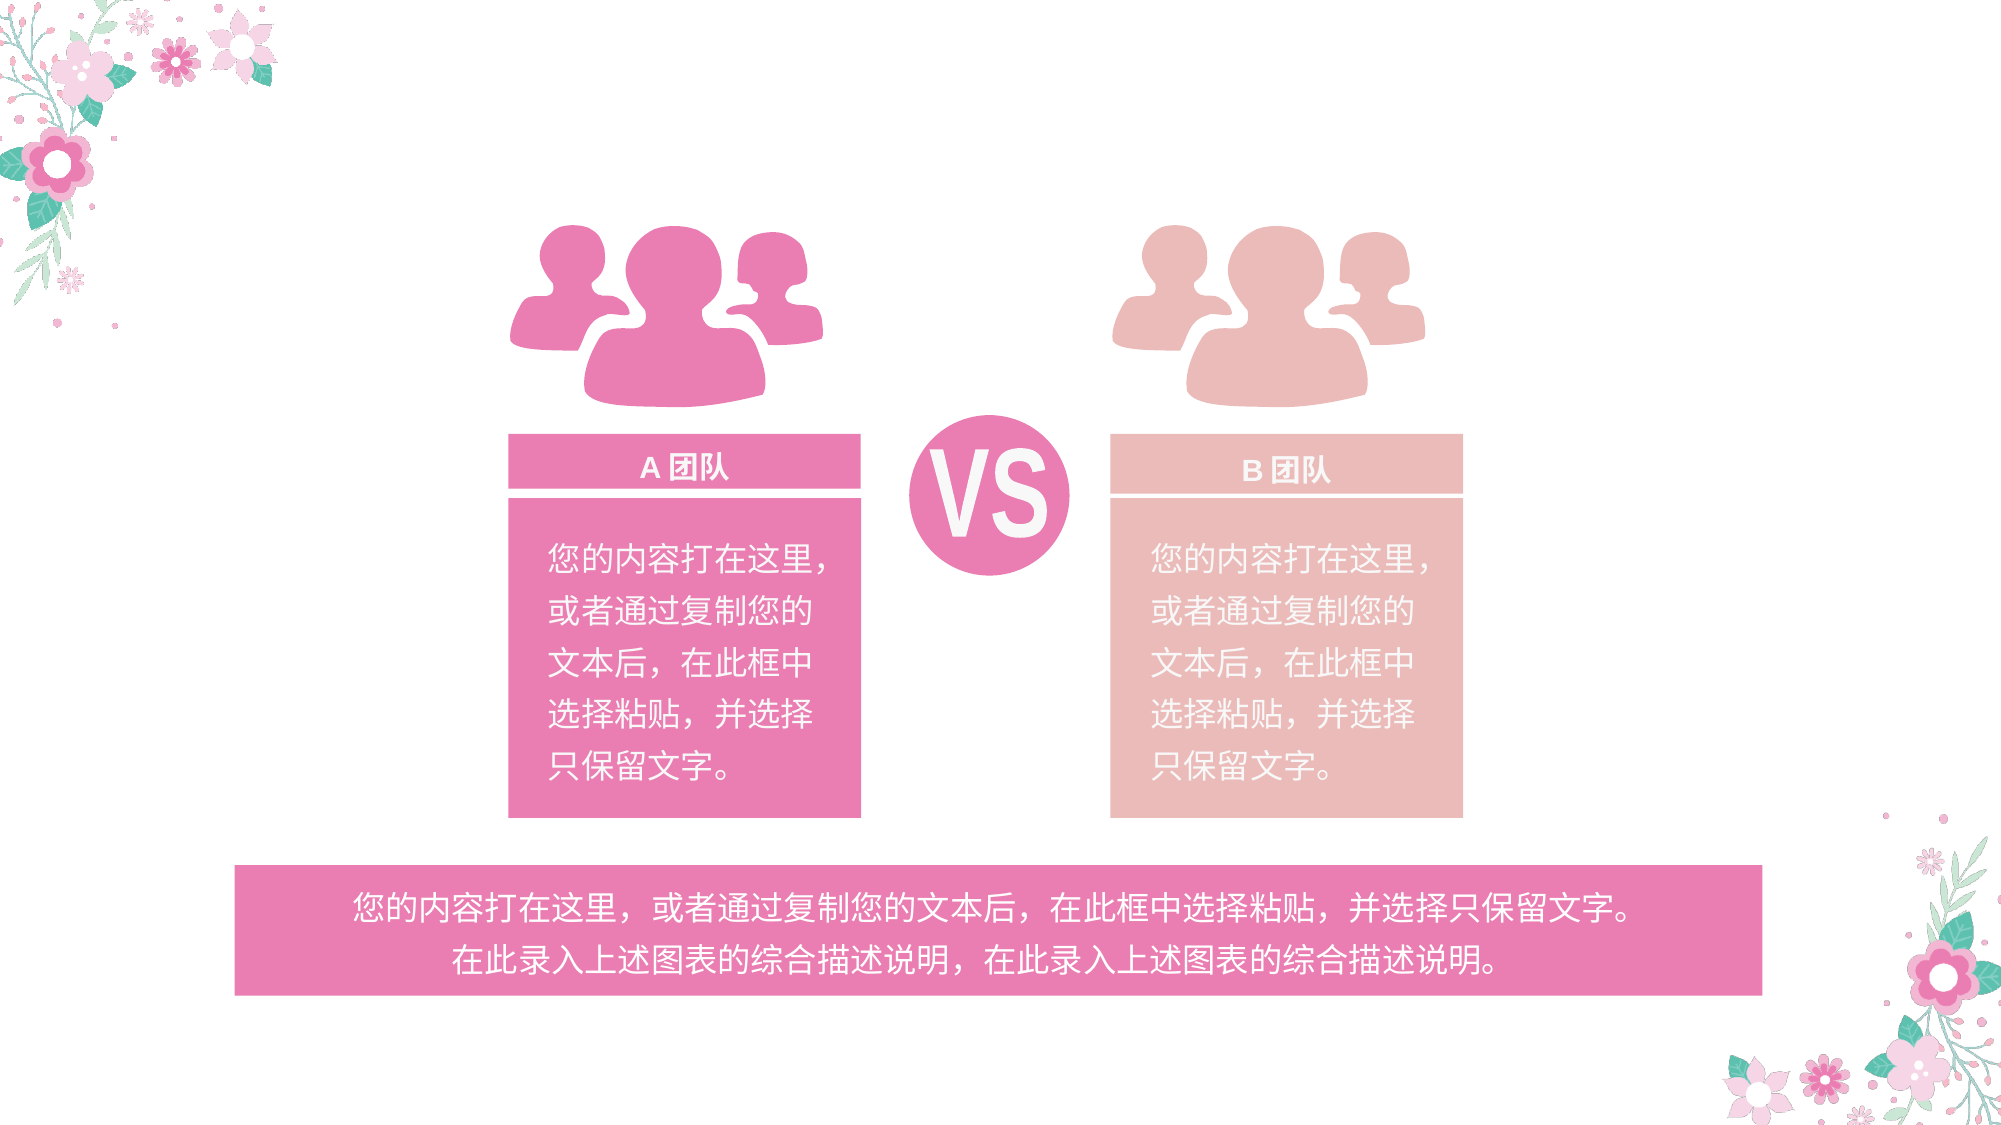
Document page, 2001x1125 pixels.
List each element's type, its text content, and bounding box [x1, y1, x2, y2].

picture [0, 0, 285, 357]
text_box [1110, 498, 1464, 818]
picture [1715, 785, 2001, 1125]
text_box 您的内容打在这里，或者通过复制您的文本后，在此框中选择粘贴，并选择只保留文字。 [1136, 519, 1444, 792]
text_box B团队 [1110, 433, 1464, 494]
text_box 您的内容打在这里，或者通过复制您的文本后，在此框中选择粘贴，并选择只保留文字。在此录入上述图表的综合描述说明，在此录入上述图表的综合描述说明。 [329, 871, 1639, 982]
text_box [508, 498, 862, 818]
text_box 您的内容打在这里，或者通过复制您的文本后，在此框中选择粘贴，并选择只保留文字。 [534, 519, 841, 792]
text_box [508, 223, 824, 409]
text_box [234, 864, 1715, 997]
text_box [1110, 223, 1427, 409]
text_box A团队 [508, 433, 861, 489]
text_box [909, 415, 1070, 576]
